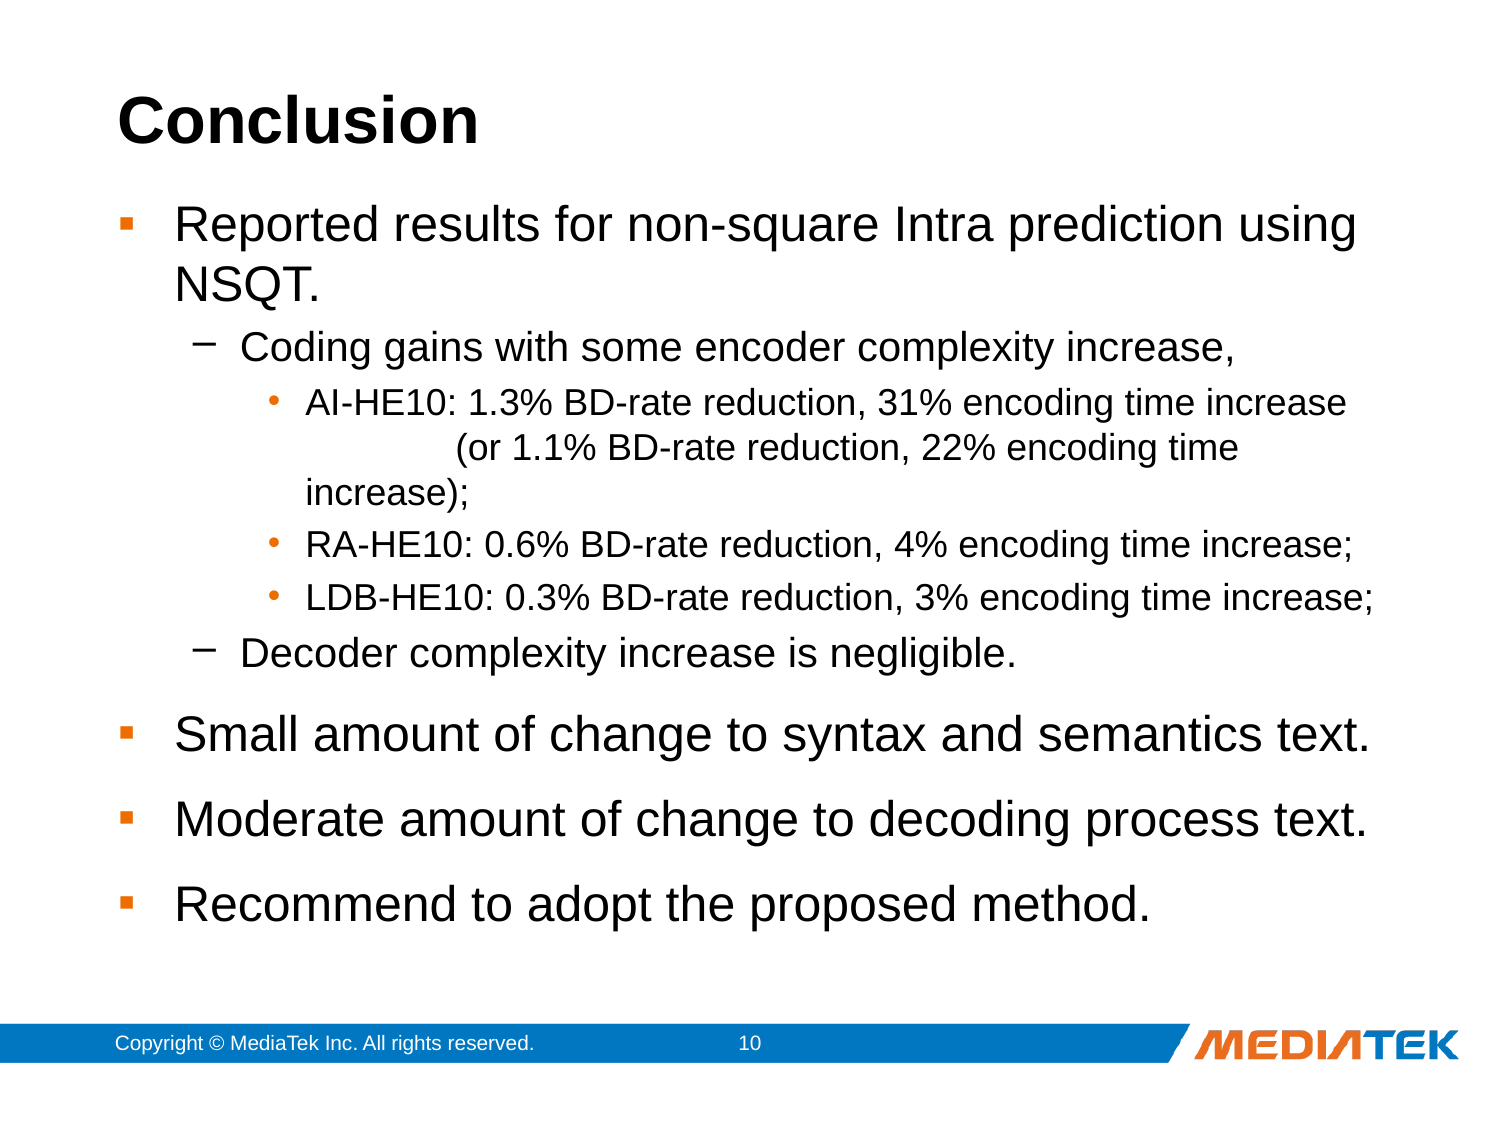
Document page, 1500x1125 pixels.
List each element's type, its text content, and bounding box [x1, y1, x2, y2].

list Reported results for non-square Intra prediction using NSQT. Coding gains with some encoder complexity increase, AI-HE10: 1.3% BD-rate reduction, 31% encoding time increase (or 1.1% BD-rate reduction, 22% encoding time increase); RA-HE10: 0.6% BD-rate reduction, 4% encoding time increase; LDB-HE10: 0.3% BD-rate reduction, 3% encoding time increase; Decoder complexity increase is negligible. Small amount of change to syntax and semantics text. Moderate amount of change to decoding process text. Recommend to adopt the proposed method. [102, 184, 1425, 998]
picture [789, 1023, 1459, 1063]
picture [573, 1023, 711, 1063]
title Conclusion [101, 62, 1425, 172]
slide_number 9 [711, 1022, 789, 1090]
picture [0, 1023, 99, 1063]
footer Copyright © MediaTek Inc. All rights reserved. [99, 1022, 573, 1090]
